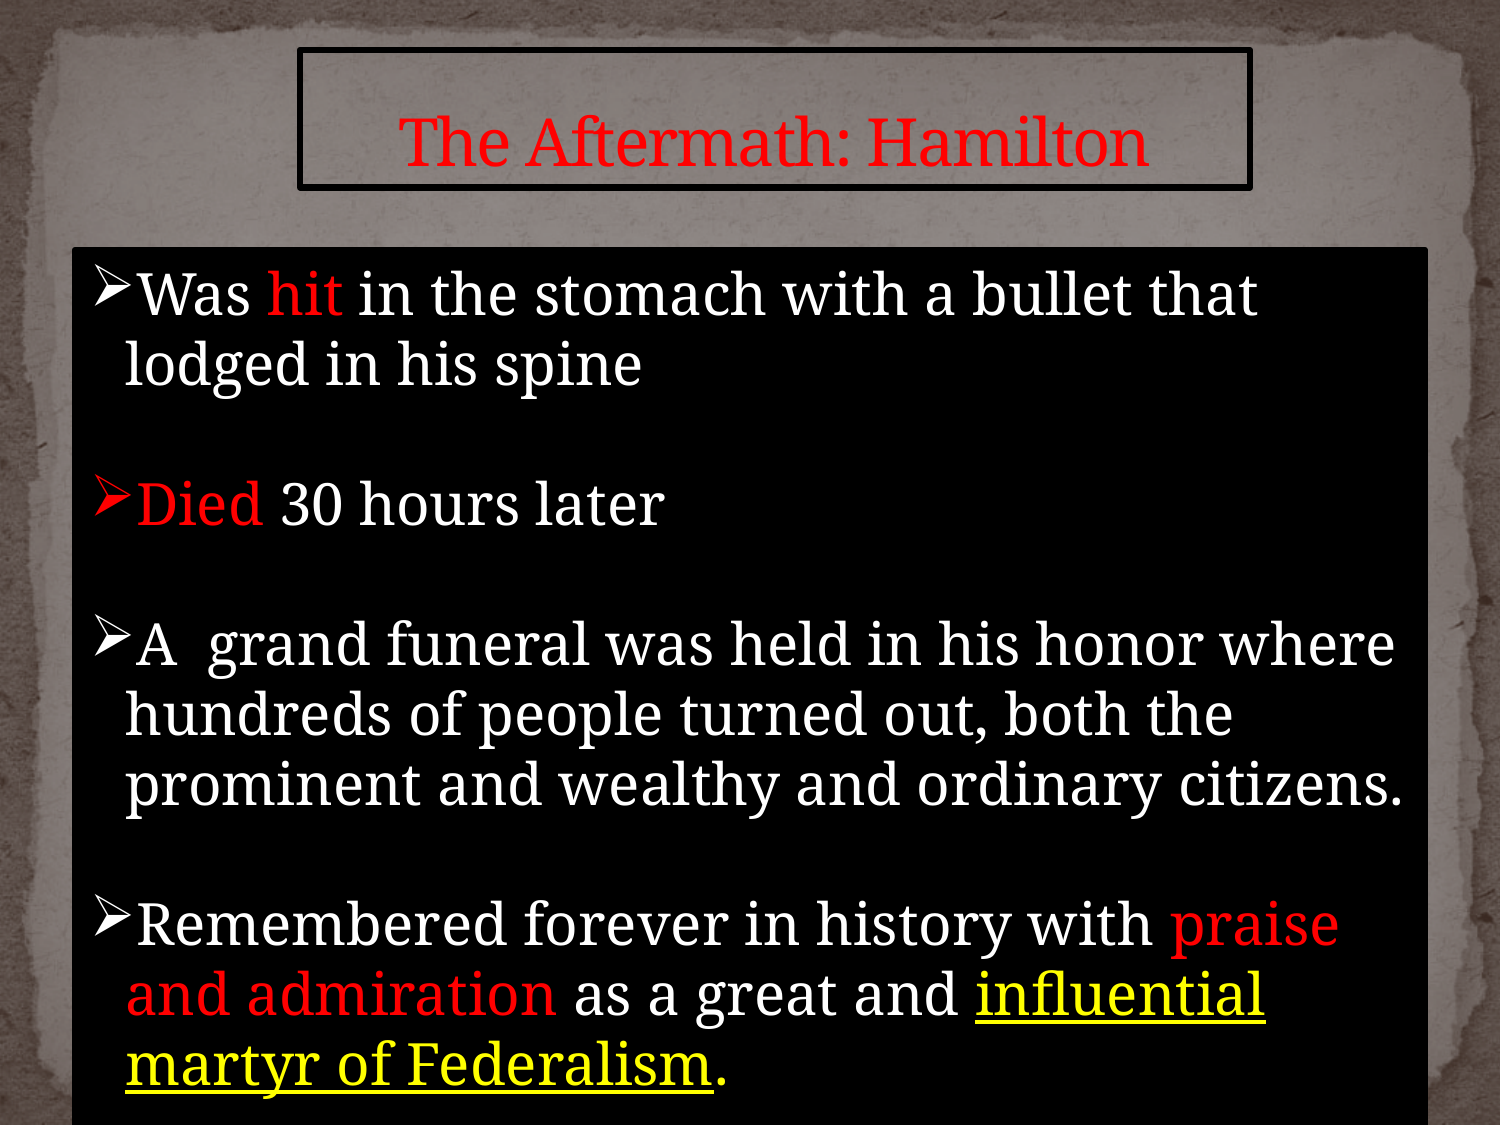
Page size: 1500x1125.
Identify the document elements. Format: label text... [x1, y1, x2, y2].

title The Aftermath: Hamilton [297, 47, 1253, 191]
text_box Was hit in the stomach with a bullet that lodged in his spine Died 30 hours later A grand funeral was held in his honor where hundreds of people turned out, both the prominent and wealthy and ordinary citizens. Remembered forever in history with praise and admiration as a great and influential martyr of Federalism. [72, 247, 1428, 1125]
